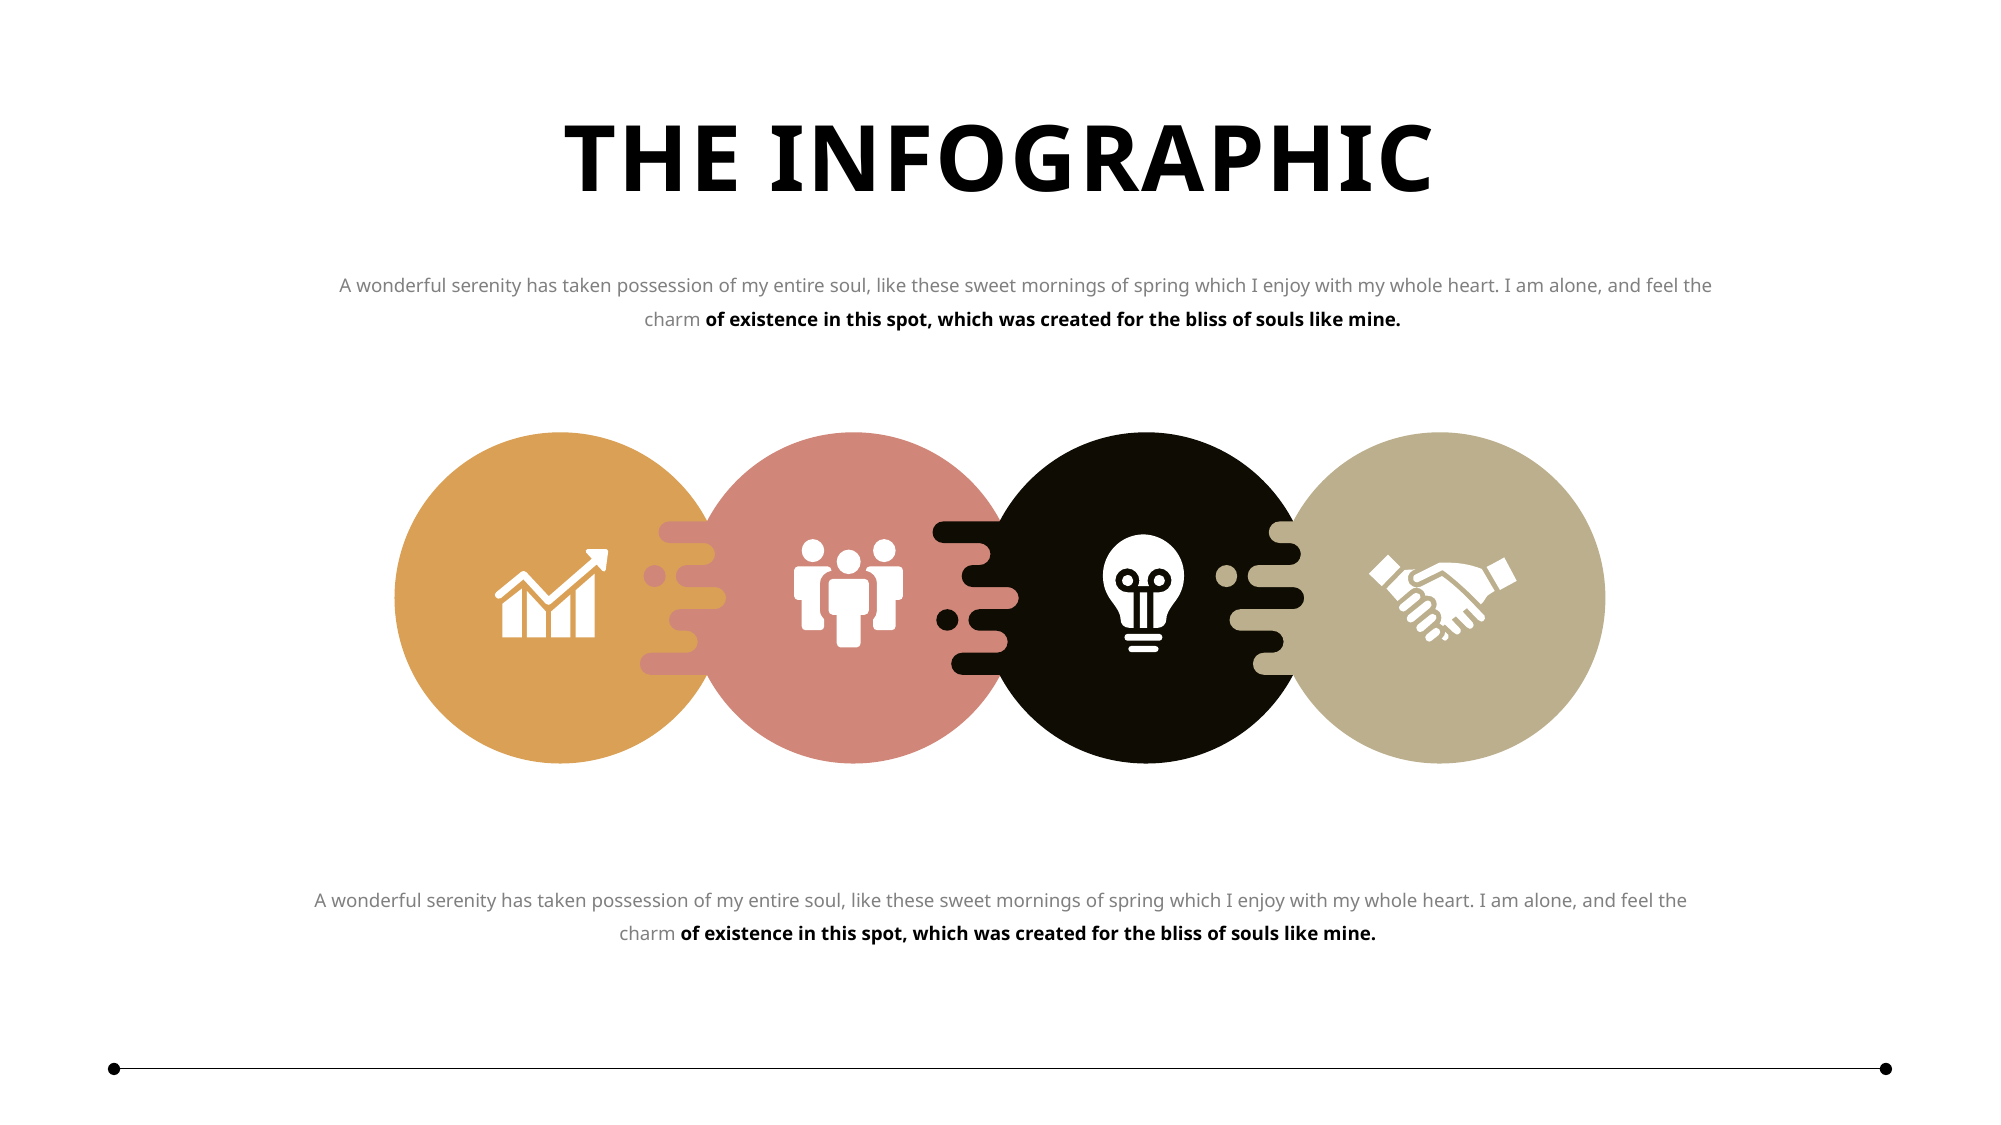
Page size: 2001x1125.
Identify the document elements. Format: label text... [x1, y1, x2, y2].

text_box A wonderful serenity has taken possession of my entire soul, like these sweet mornings of spring which I enjoy with my whole heart. I am alone, and feel the charm of existence in this spot, which was created for the bliss of souls like mine. [289, 869, 1711, 952]
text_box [1215, 432, 1606, 764]
text_box A wonderful serenity has taken possession of my entire soul, like these sweet mornings of spring which I enjoy with my whole heart. I am alone, and feel the charm of existence in this spot, which was created for the bliss of souls like mine. [314, 255, 1736, 338]
text_box THE INFOGRAPHIC [548, 92, 1452, 217]
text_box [394, 432, 639, 764]
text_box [639, 432, 932, 764]
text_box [932, 432, 1215, 764]
